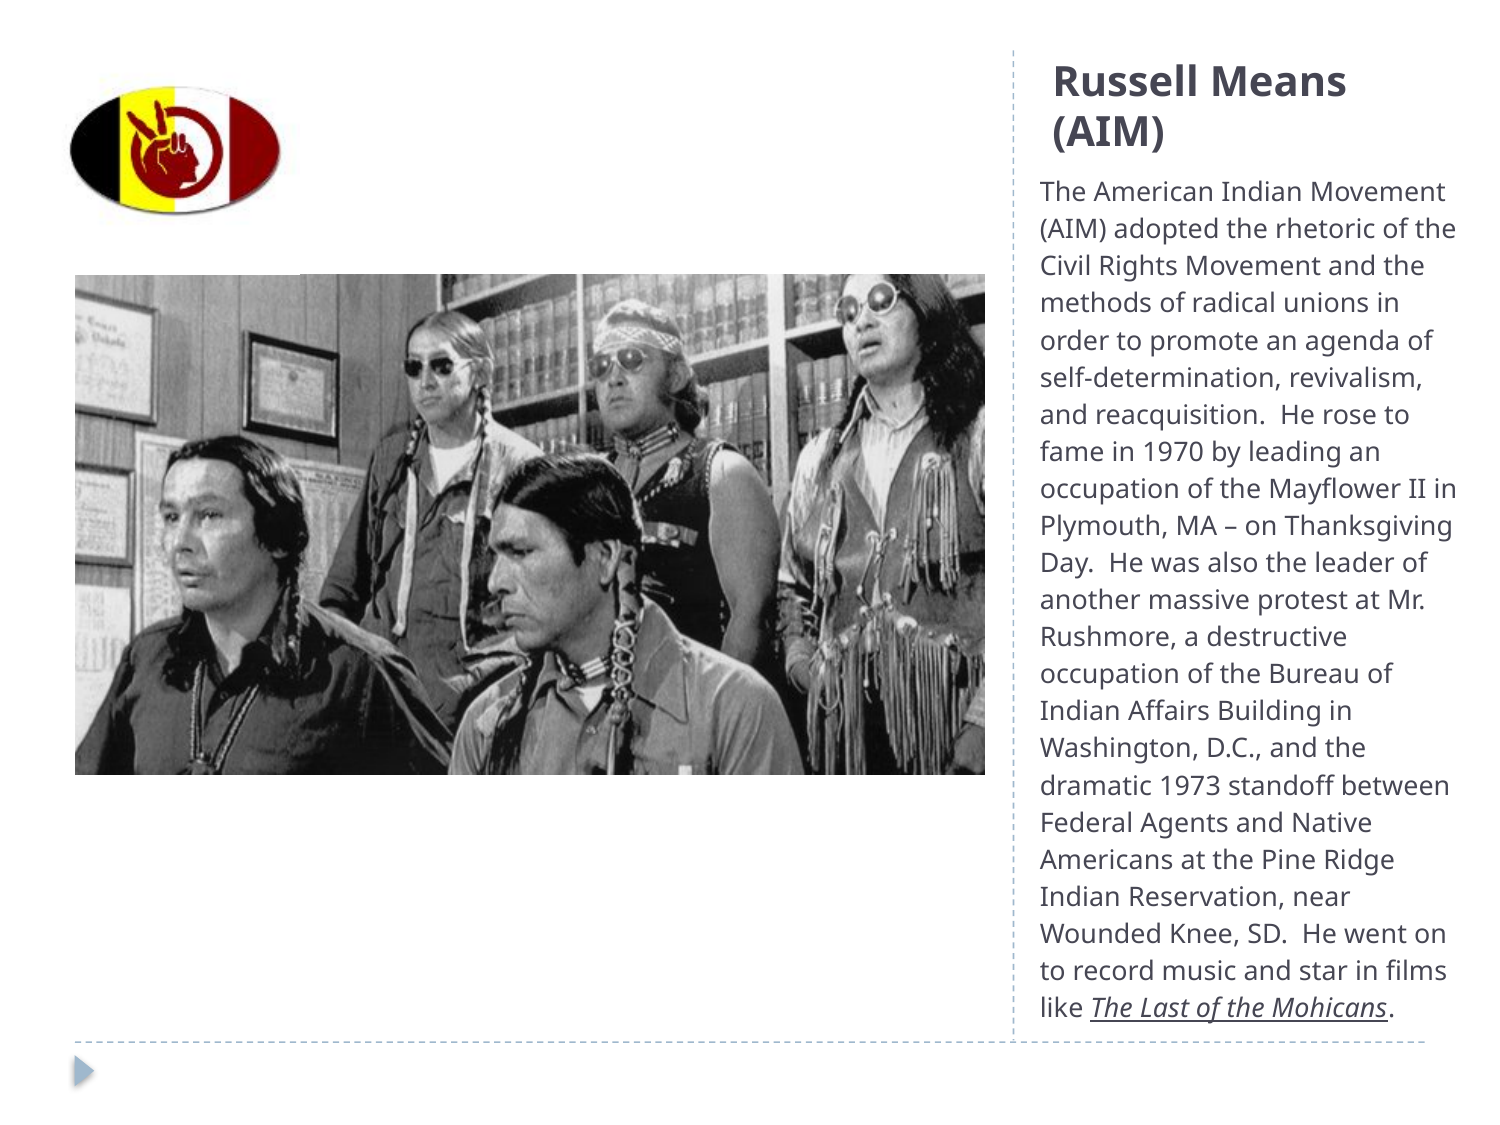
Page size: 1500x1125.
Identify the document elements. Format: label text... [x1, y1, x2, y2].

list The American Indian Movement (AIM) adopted the rhetoric of the Civil Rights Movement and the methods of radical unions in order to promote an agenda of self-determination, revivalism, and reacquisition. He rose to fame in 1970 by leading an occupation of the Mayflower II in Plymouth, MA – on Thanksgiving Day. He was also the leader of another massive protest at Mr. Rushmore, a destructive occupation of the Bureau of Indian Affairs Building in Washington, D.C., and the dramatic 1973 standoff between Federal Agents and Native Americans at the Pine Ridge Indian Reservation, near Wounded Knee, SD. He went on to record music and star in films like The Last of the Mohicans. [1025, 162, 1488, 1038]
picture [49, 24, 301, 276]
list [75, 274, 985, 776]
title Russell Means (AIM) [1037, 37, 1450, 162]
